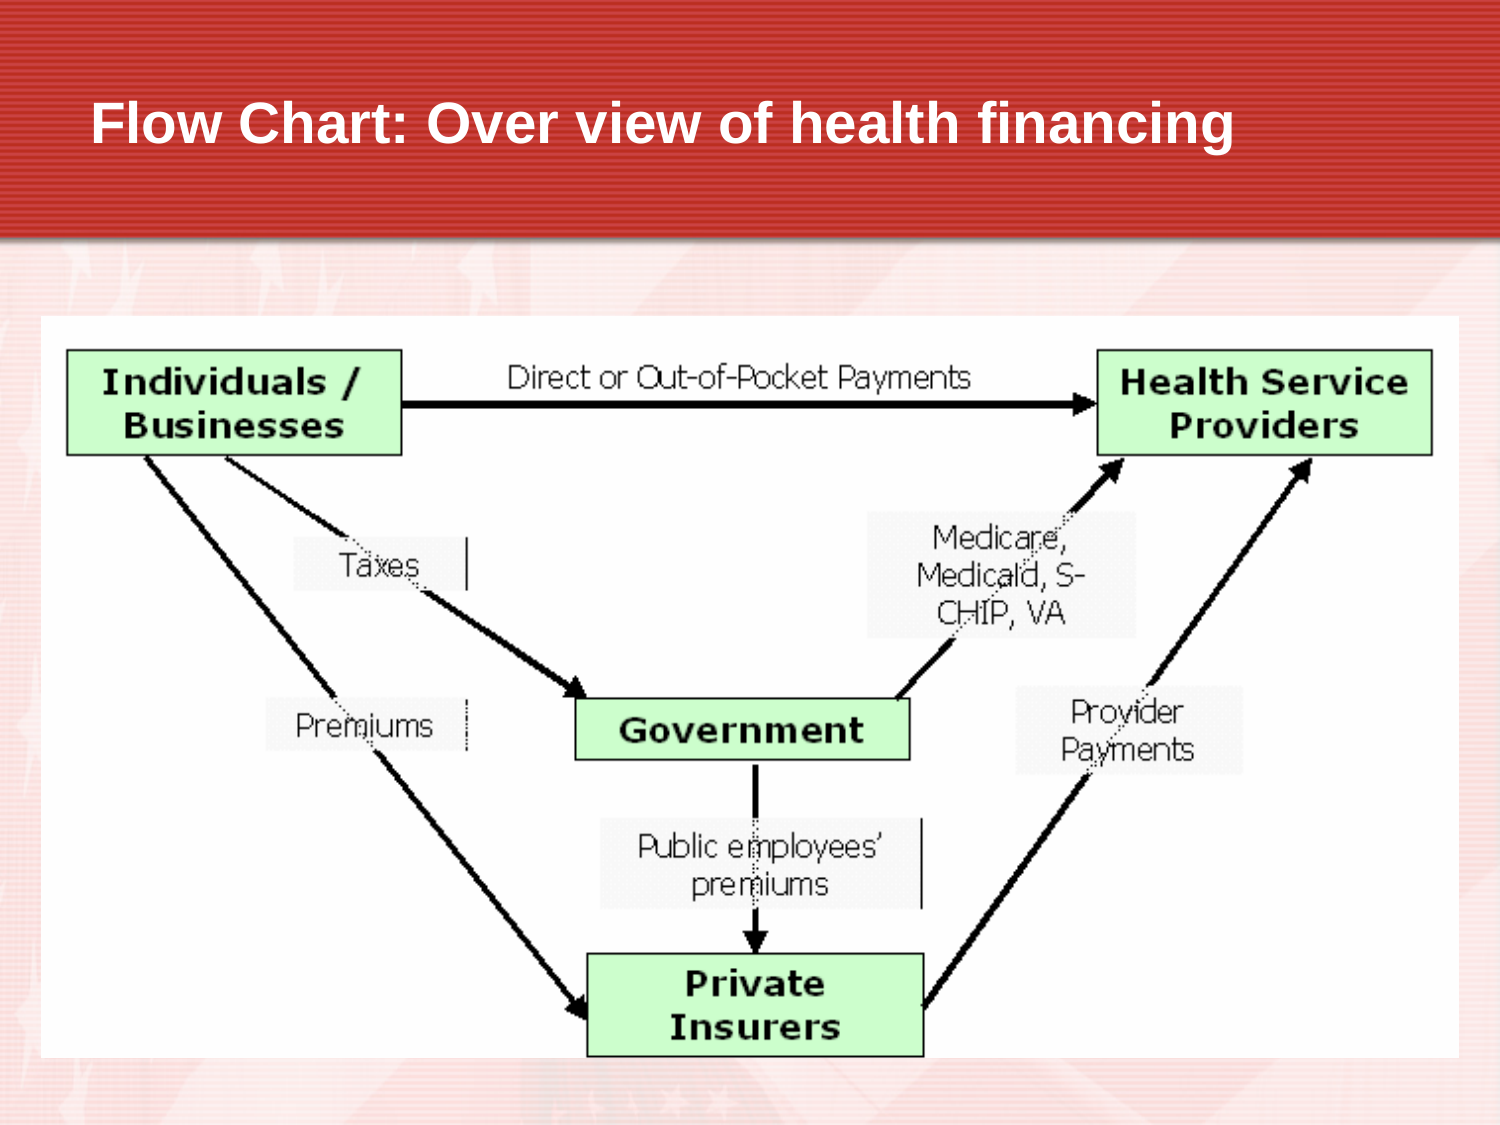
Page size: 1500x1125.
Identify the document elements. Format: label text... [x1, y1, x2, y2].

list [40, 316, 1460, 1058]
title Flow Chart: Over view of health financing [75, 50, 1388, 163]
picture [0, 0, 1500, 1125]
